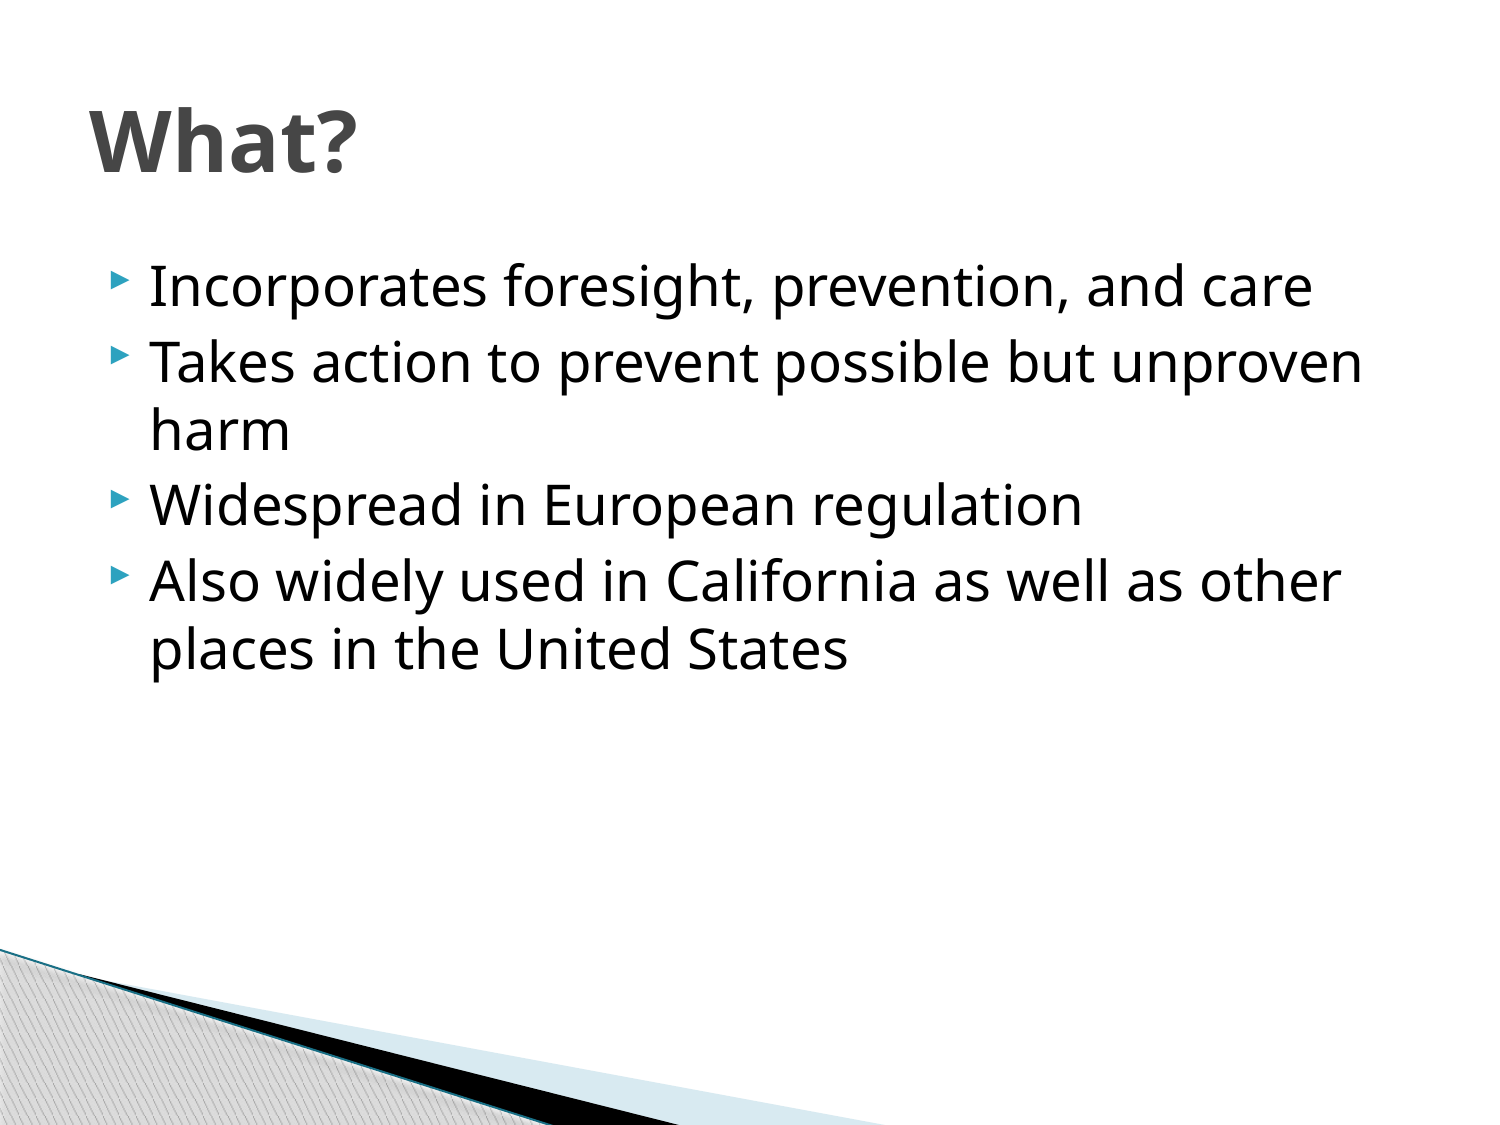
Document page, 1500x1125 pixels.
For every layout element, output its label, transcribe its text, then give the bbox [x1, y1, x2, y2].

list Incorporates foresight, prevention, and care Takes action to prevent possible but unproven harm Widespread in European regulation Also widely used in California as well as other places in the United States [75, 243, 1425, 986]
title What? [75, 45, 1425, 233]
